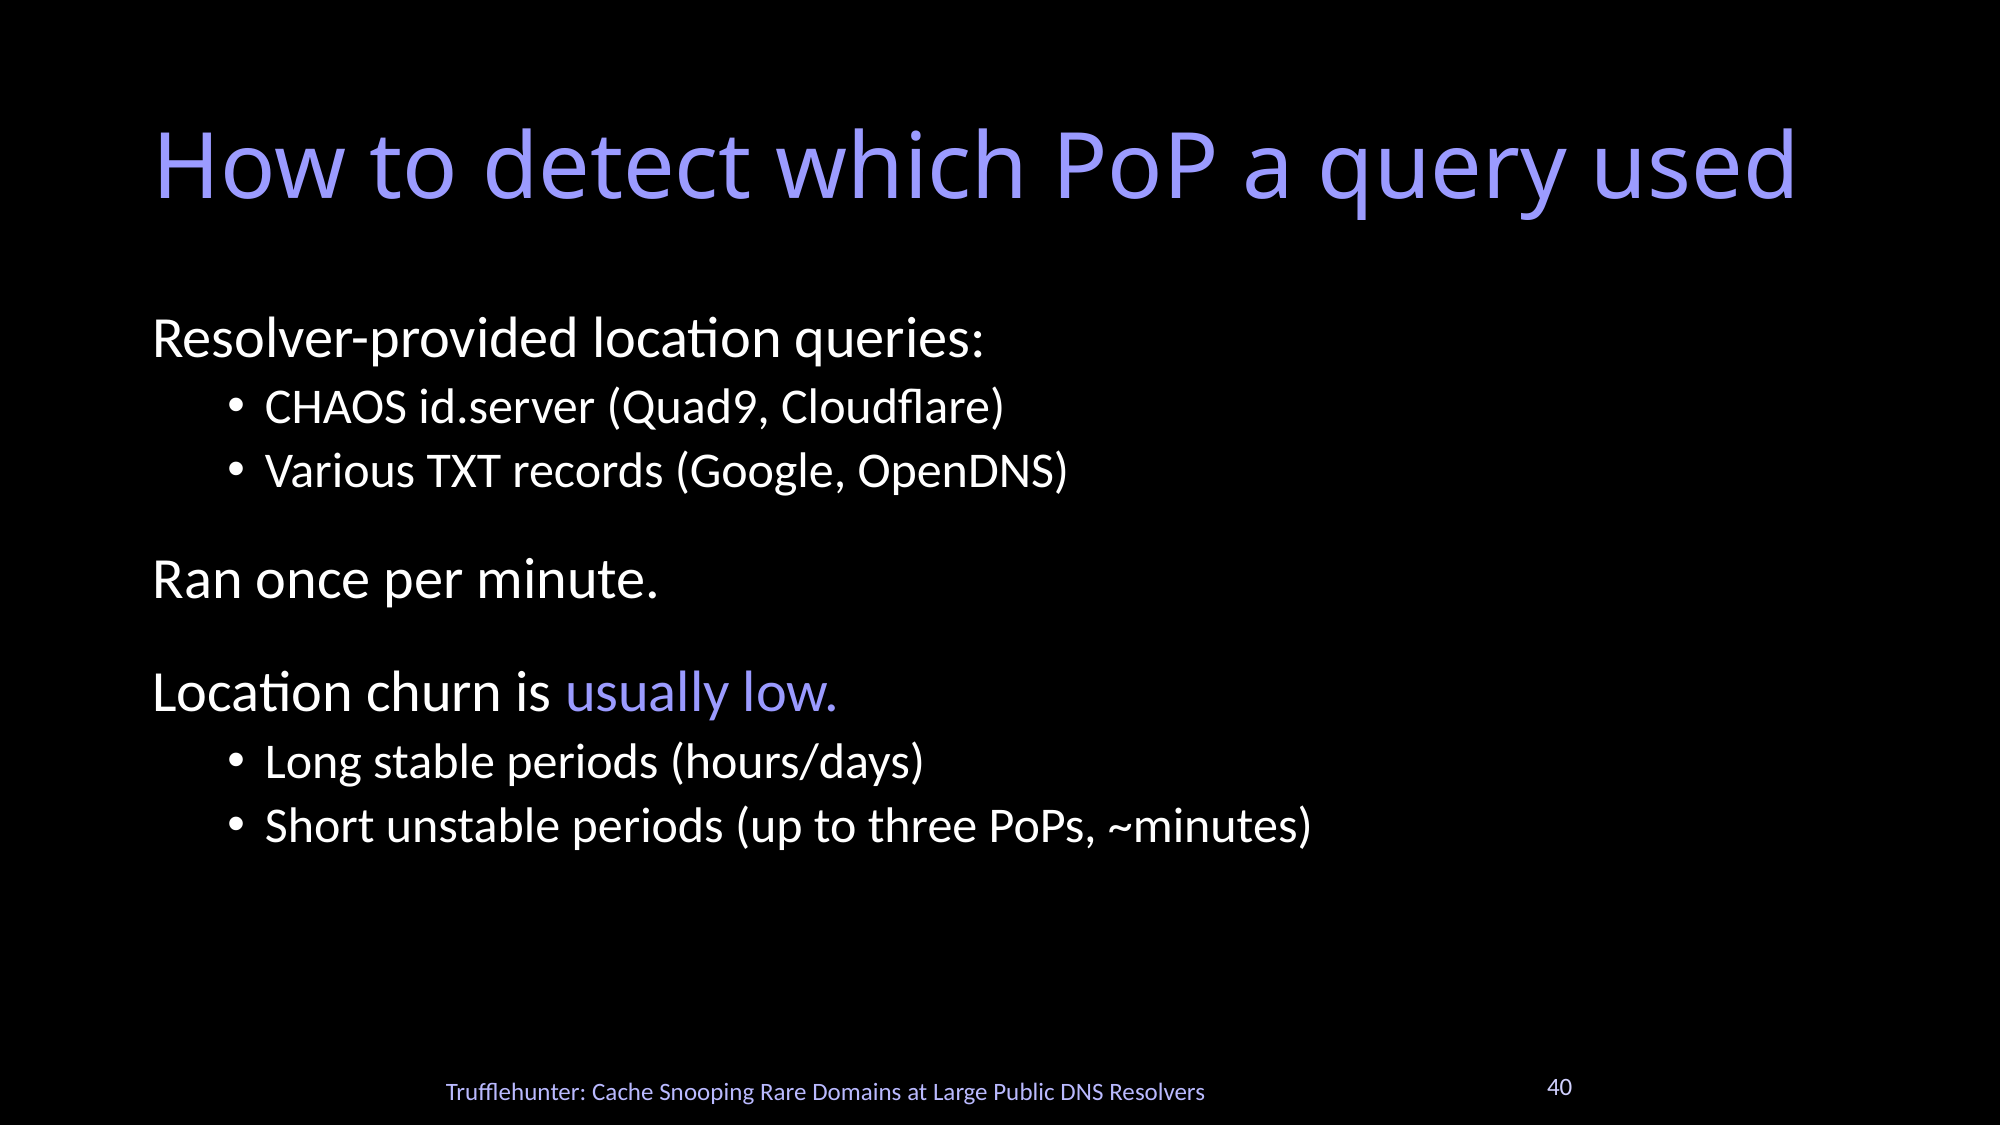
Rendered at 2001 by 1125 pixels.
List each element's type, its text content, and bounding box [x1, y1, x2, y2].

list Resolver-provided location queries: CHAOS id.server (Quad9, Cloudflare) Various TXT records (Google, OpenDNS) Ran once per minute. Location churn is usually low. Long stable periods (hours/days) Short unstable periods (up to three PoPs, ~minutes) [137, 299, 1863, 1014]
title How to detect which PoP a query used [137, 59, 1863, 278]
slide_number 40 [1137, 1055, 1588, 1116]
footer Trufflehunter: Cache Snooping Rare Domains at Large Public DNS Resolvers [412, 1060, 1240, 1121]
